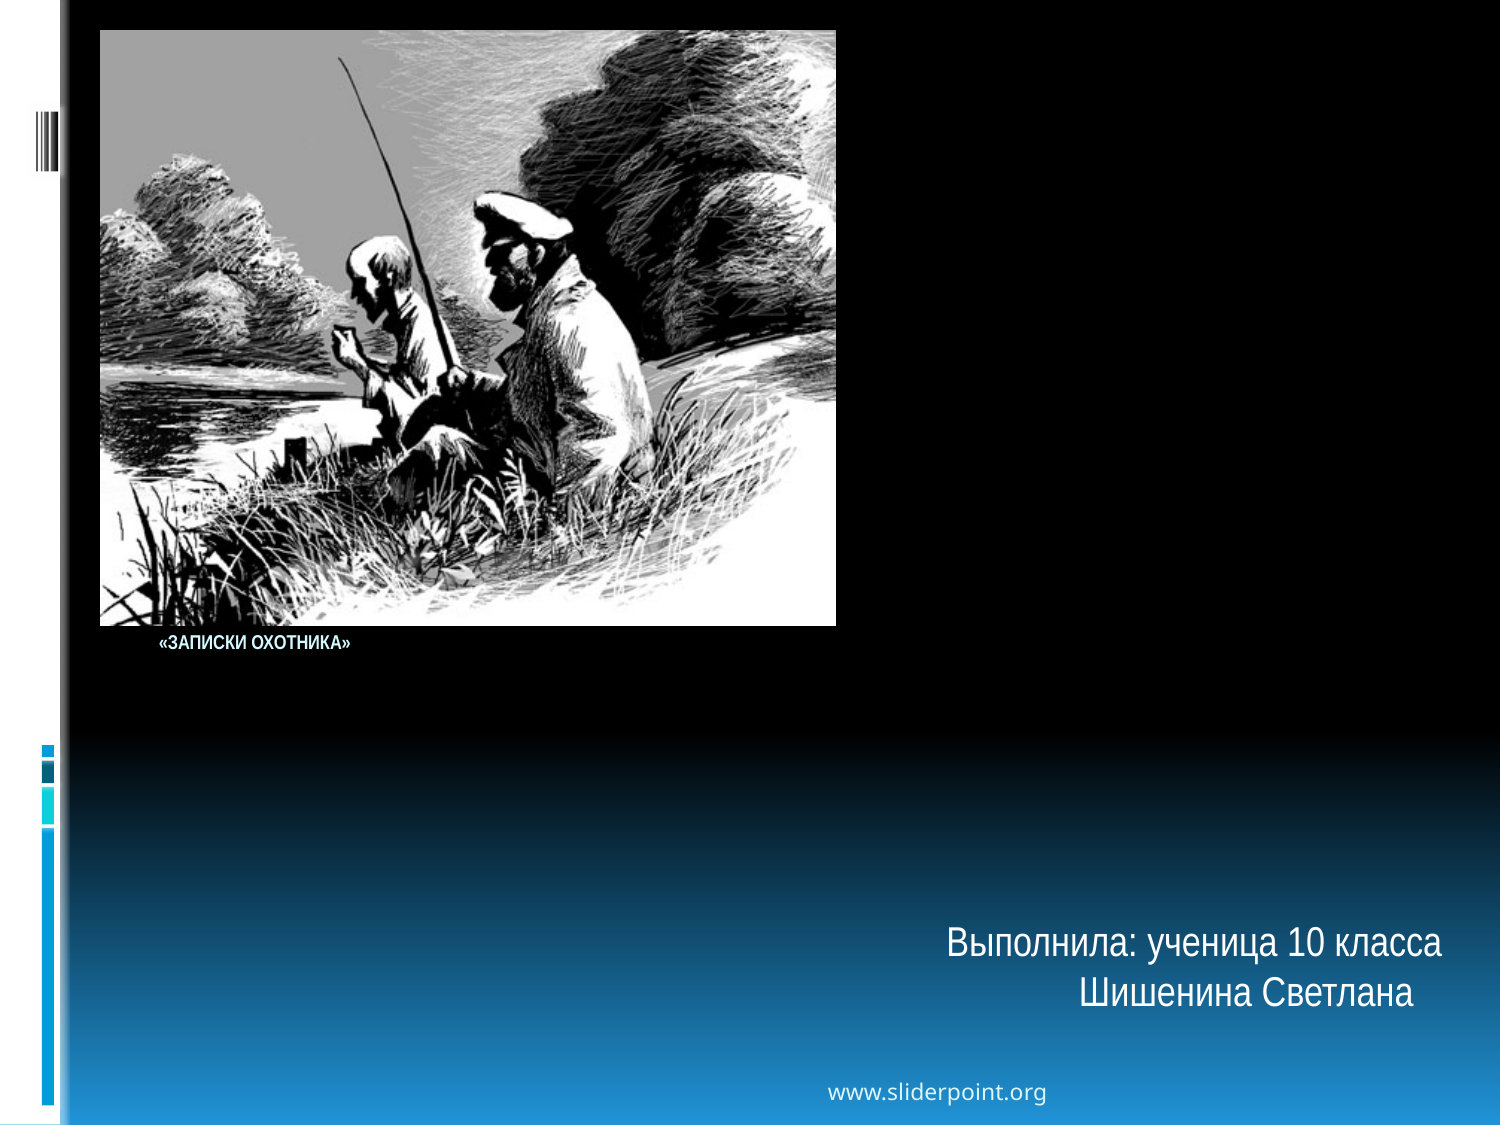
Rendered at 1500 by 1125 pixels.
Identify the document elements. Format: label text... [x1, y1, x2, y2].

footer www.sliderpoint.org [150, 1052, 1063, 1113]
subtitle Выполнила: ученица 10 класса Шишенина Светлана [407, 742, 1458, 1022]
title Иван Сергеевич Тургенев «Записки охотника» [144, 502, 1382, 664]
picture [99, 29, 836, 626]
